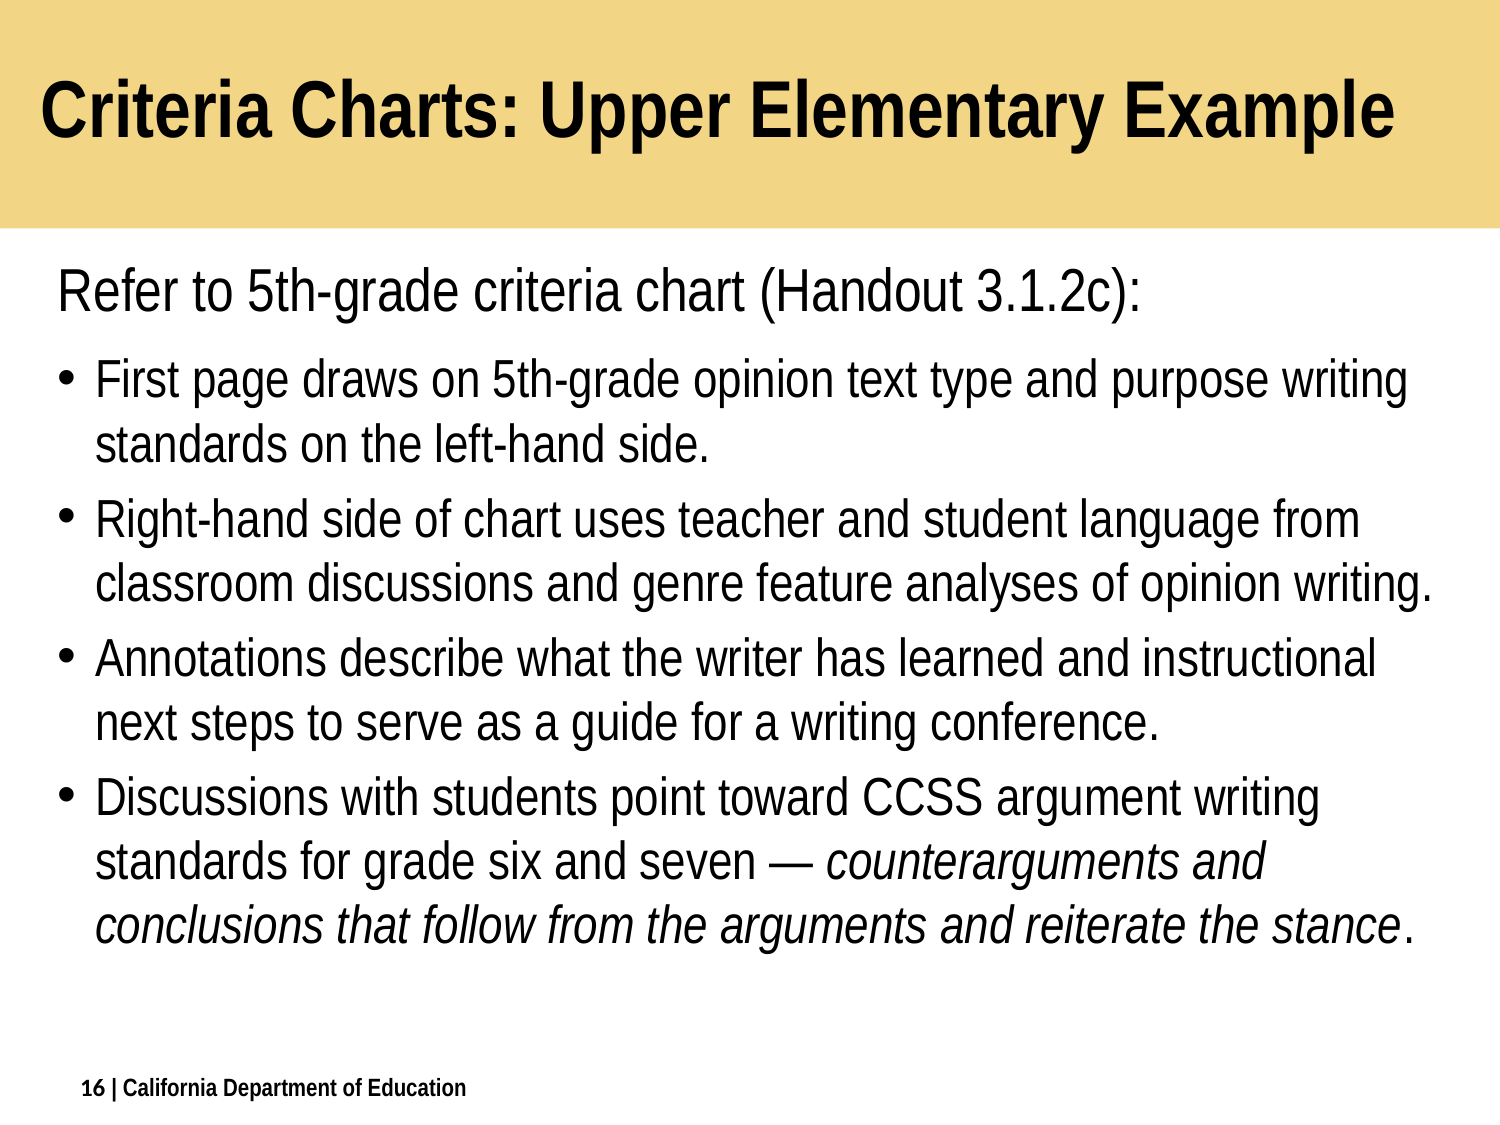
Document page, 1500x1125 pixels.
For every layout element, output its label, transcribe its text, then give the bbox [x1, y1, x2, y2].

slide_number 16 [55, 1064, 121, 1124]
footer | California Department of Education [121, 1064, 699, 1124]
title Criteria Charts: Upper Elementary Example [25, 11, 1480, 200]
list Refer to 5th-grade criteria chart (Handout 3.1.2c): First page draws on 5th-grade opinion text type and purpose writing standards on the left-hand side. Right-hand side of chart uses teacher and student language from classroom discussions and genre feature analyses of opinion writing. Annotations describe what the writer has learned and instructional next steps to serve as a guide for a writing conference. Discussions with students point toward CCSS argument writing standards for grade six and seven — counterarguments and conclusions that follow from the arguments and reiterate the stance. [25, 243, 1459, 1054]
